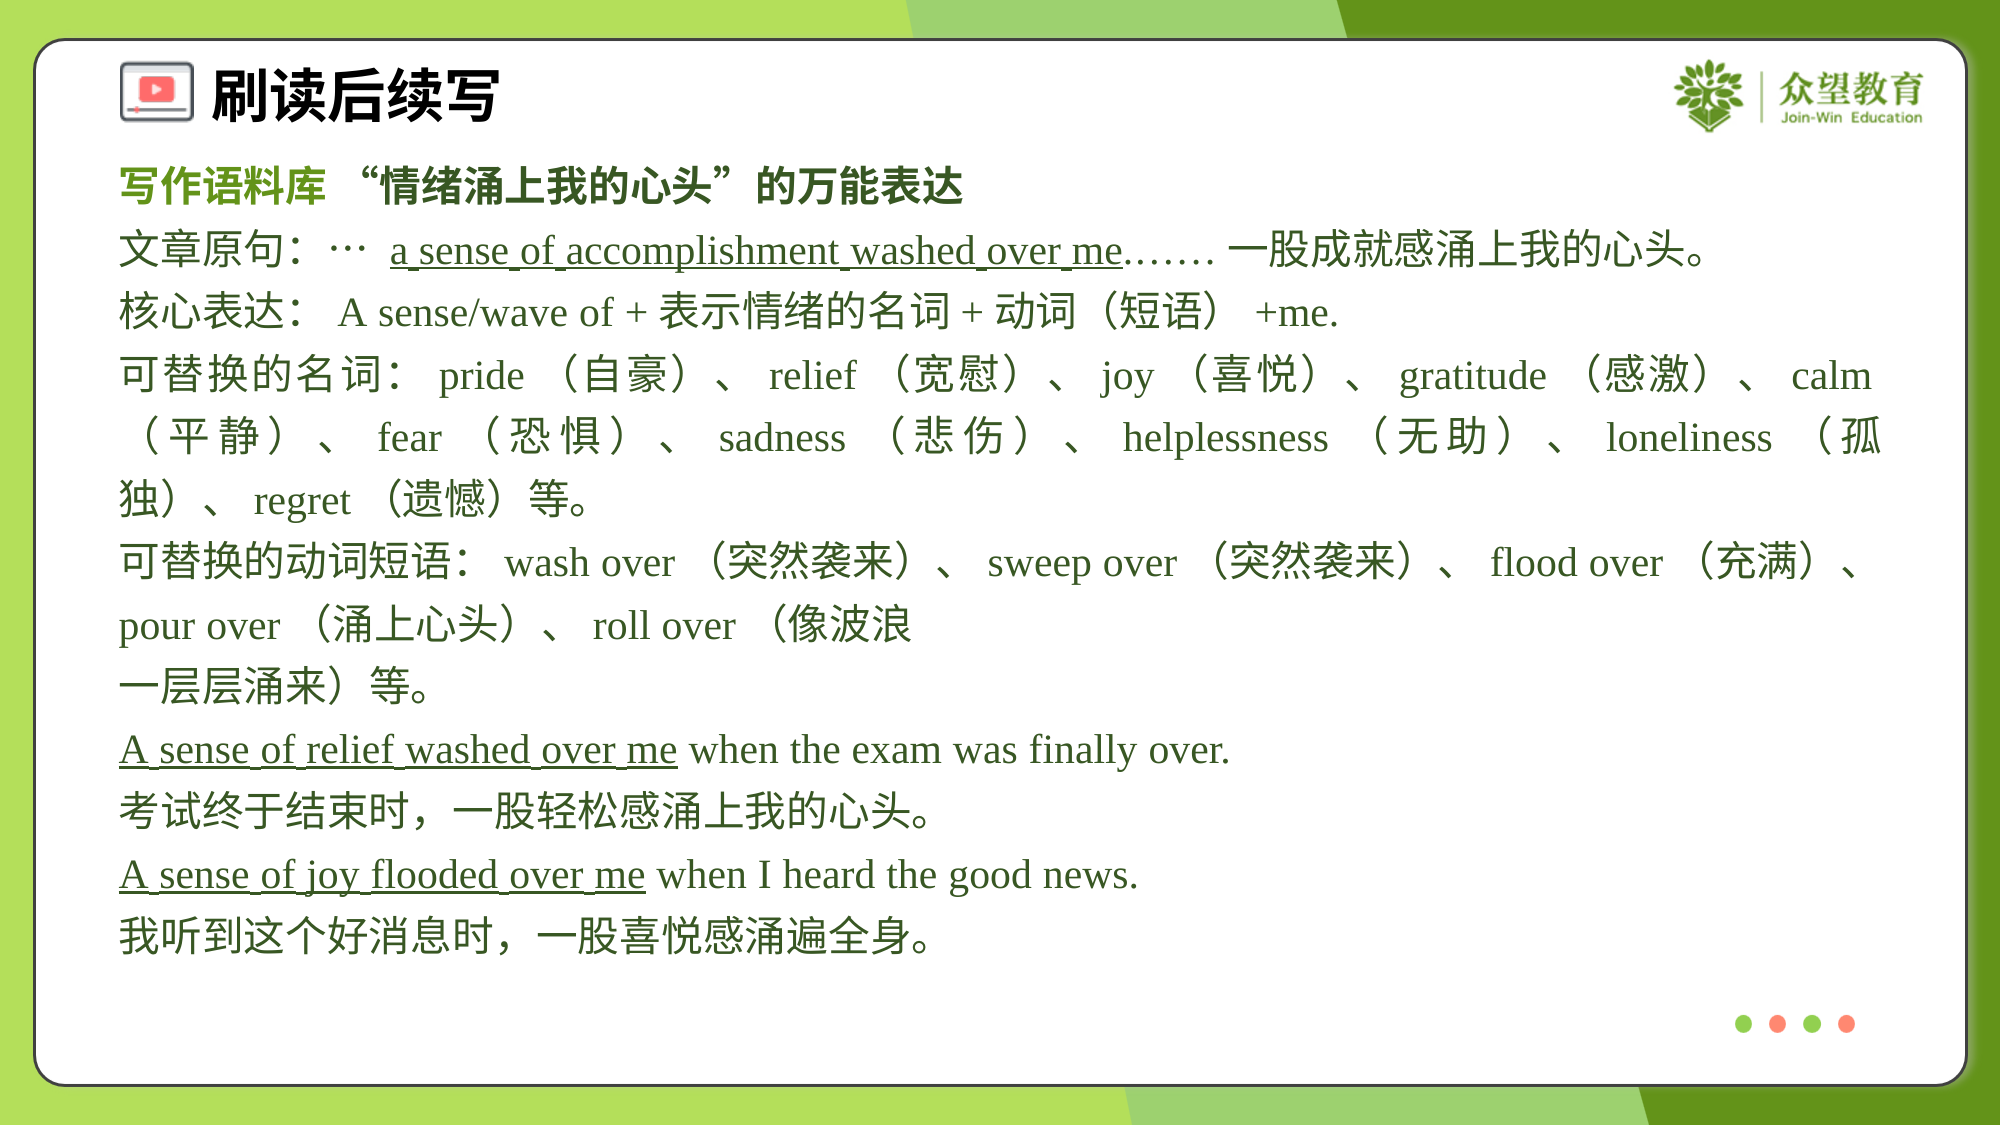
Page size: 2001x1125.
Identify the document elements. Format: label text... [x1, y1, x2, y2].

picture [0, 0, 2000, 1125]
text_box 写作语料库 “情绪涌上我的心头”的万能表达 文章原句：… a sense of accomplishment washed over me.……一股成就感涌上我的心头。 核心表达：A sense/wave of +表示情绪的名词+动词（短语）+me. 可替换的名词：pride（自豪）、relief（宽慰）、joy（喜悦）、gratitude（感激）、calm（平静）、fear（恐惧）、sadness（悲伤）、helplessness（无助）、loneliness（孤独）、regret（遗憾）等。 可替换的动词短语：wash over（突然袭来）、sweep over（突然袭来）、flood over（充满）、pour over（涌上心头）、roll over（像波浪 一层层涌来）等。 A sense of relief washed over me when the exam was finally over. 考试终于结束时，一股轻松感涌上我的心头。 A sense of joy flooded over me when I heard the good news. 我听到这个好消息时，一股喜悦感涌遍全身。 [118, 147, 1883, 893]
